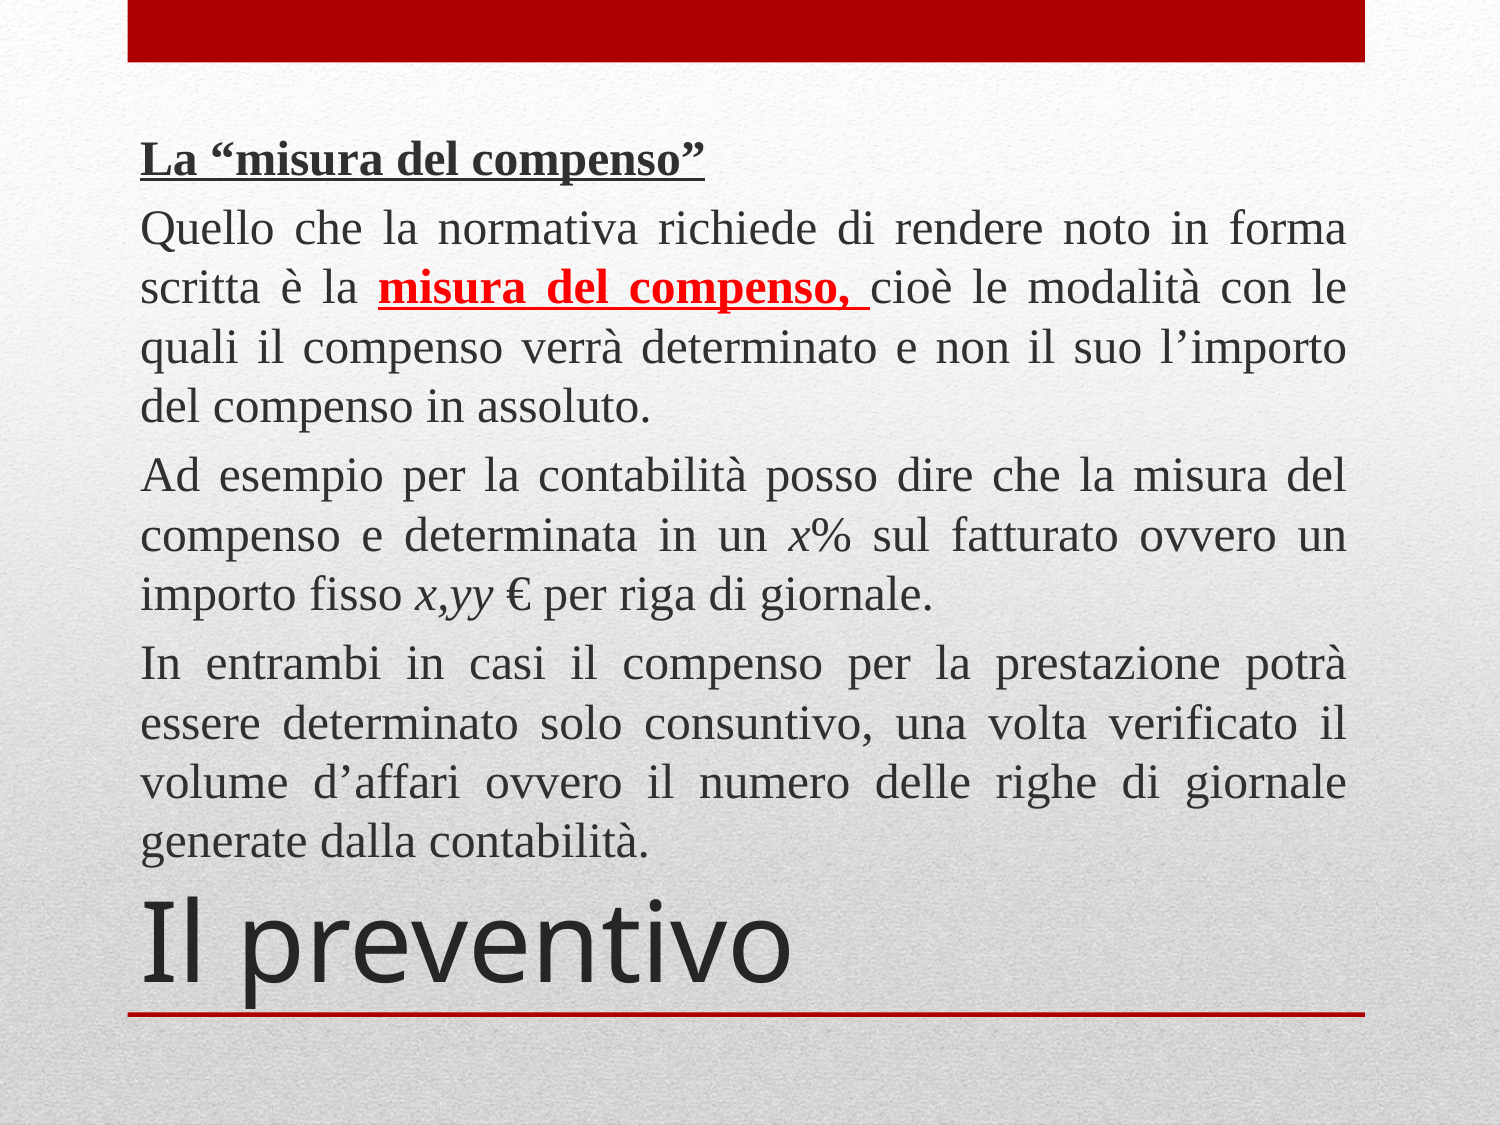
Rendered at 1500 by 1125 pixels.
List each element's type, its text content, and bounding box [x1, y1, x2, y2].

list La “misura del compenso” Quello che la normativa richiede di rendere noto in forma scritta è la misura del compenso, cioè le modalità con le quali il compenso verrà determinato e non il suo l’importo del compenso in assoluto. Ad esempio per la contabilità posso dire che la misura del compenso e determinata in un x% sul fatturato ovvero un importo fisso x,yy € per riga di giornale. In entrambi in casi il compenso per la prestazione potrà essere determinato solo consuntivo, una volta verificato il volume d’affari ovvero il numero delle righe di giornale generate dalla contabilità. [125, 116, 1363, 878]
title Il preventivo [125, 878, 1238, 1013]
